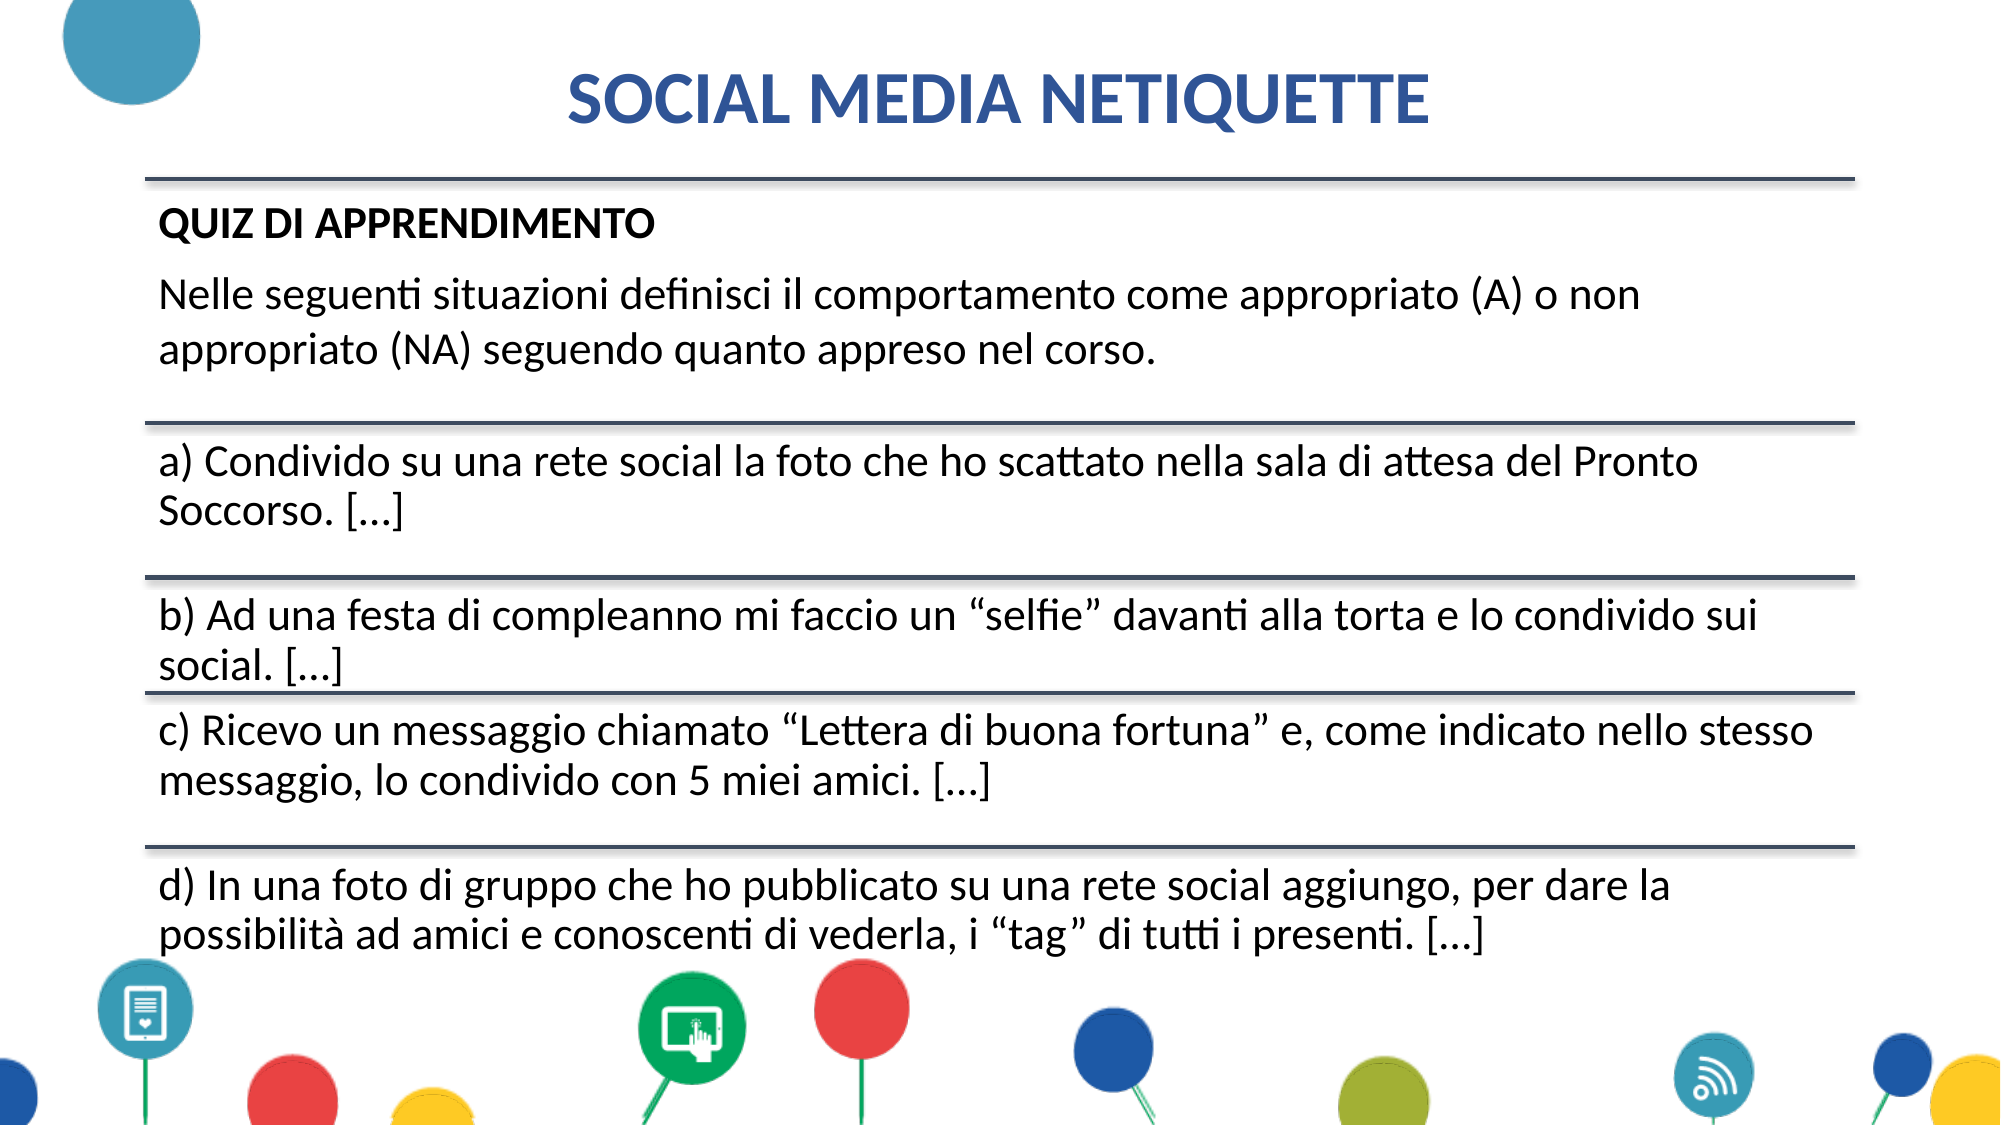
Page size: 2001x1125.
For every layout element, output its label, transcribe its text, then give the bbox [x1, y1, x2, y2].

title Social media netiquette [137, 31, 1863, 249]
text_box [144, 178, 1856, 1002]
picture [0, 0, 2001, 1125]
